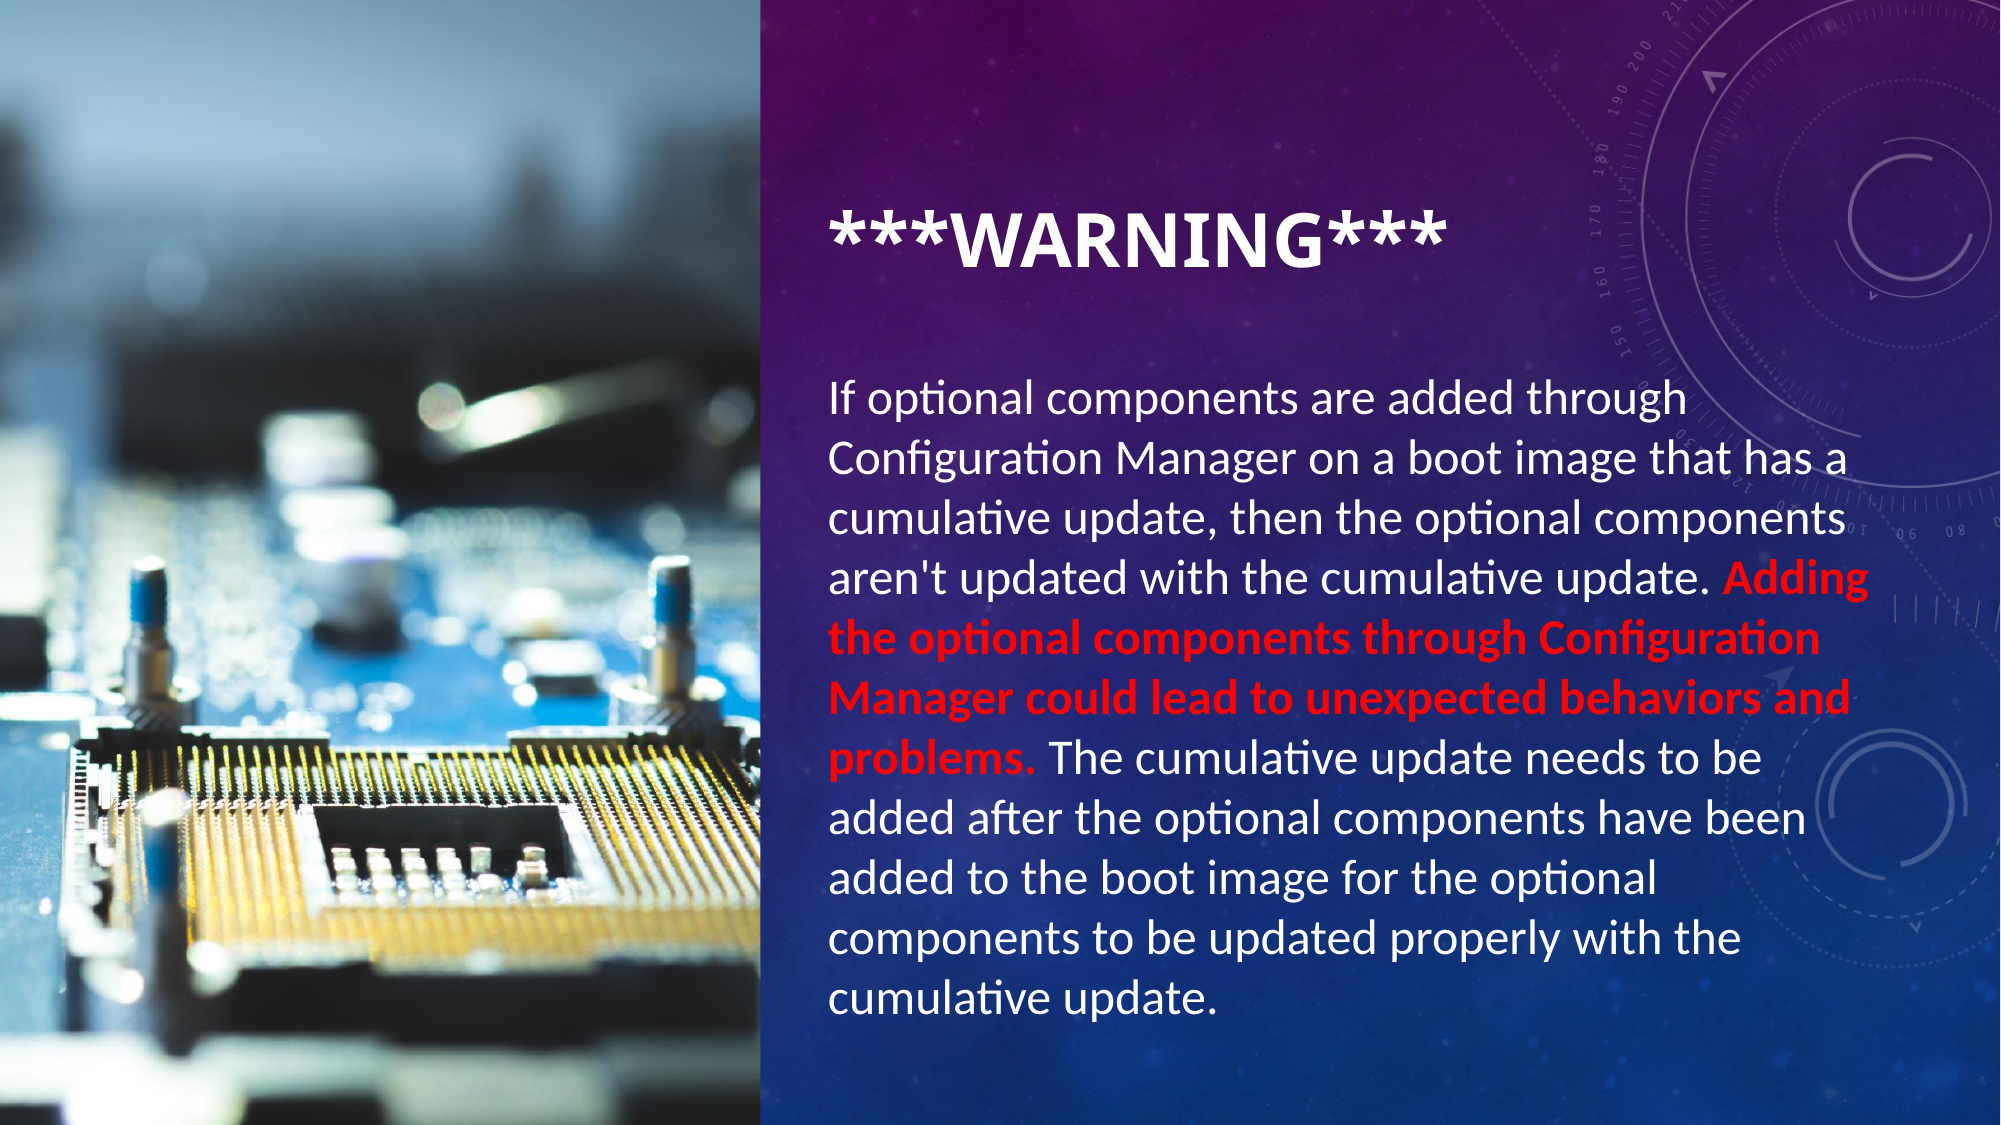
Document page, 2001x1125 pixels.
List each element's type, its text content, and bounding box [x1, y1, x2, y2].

title ***Warning*** [812, 104, 1895, 369]
picture [0, 0, 2001, 1125]
text_box If optional components are added through Configuration Manager on a boot image that has a cumulative update, then the optional components aren't updated with the cumulative update. Adding the optional components through Configuration Manager could lead to unexpected behaviors and problems. The cumulative update needs to be added after the optional components have been added to the boot image for the optional components to be updated properly with the cumulative update. [812, 369, 1895, 1021]
